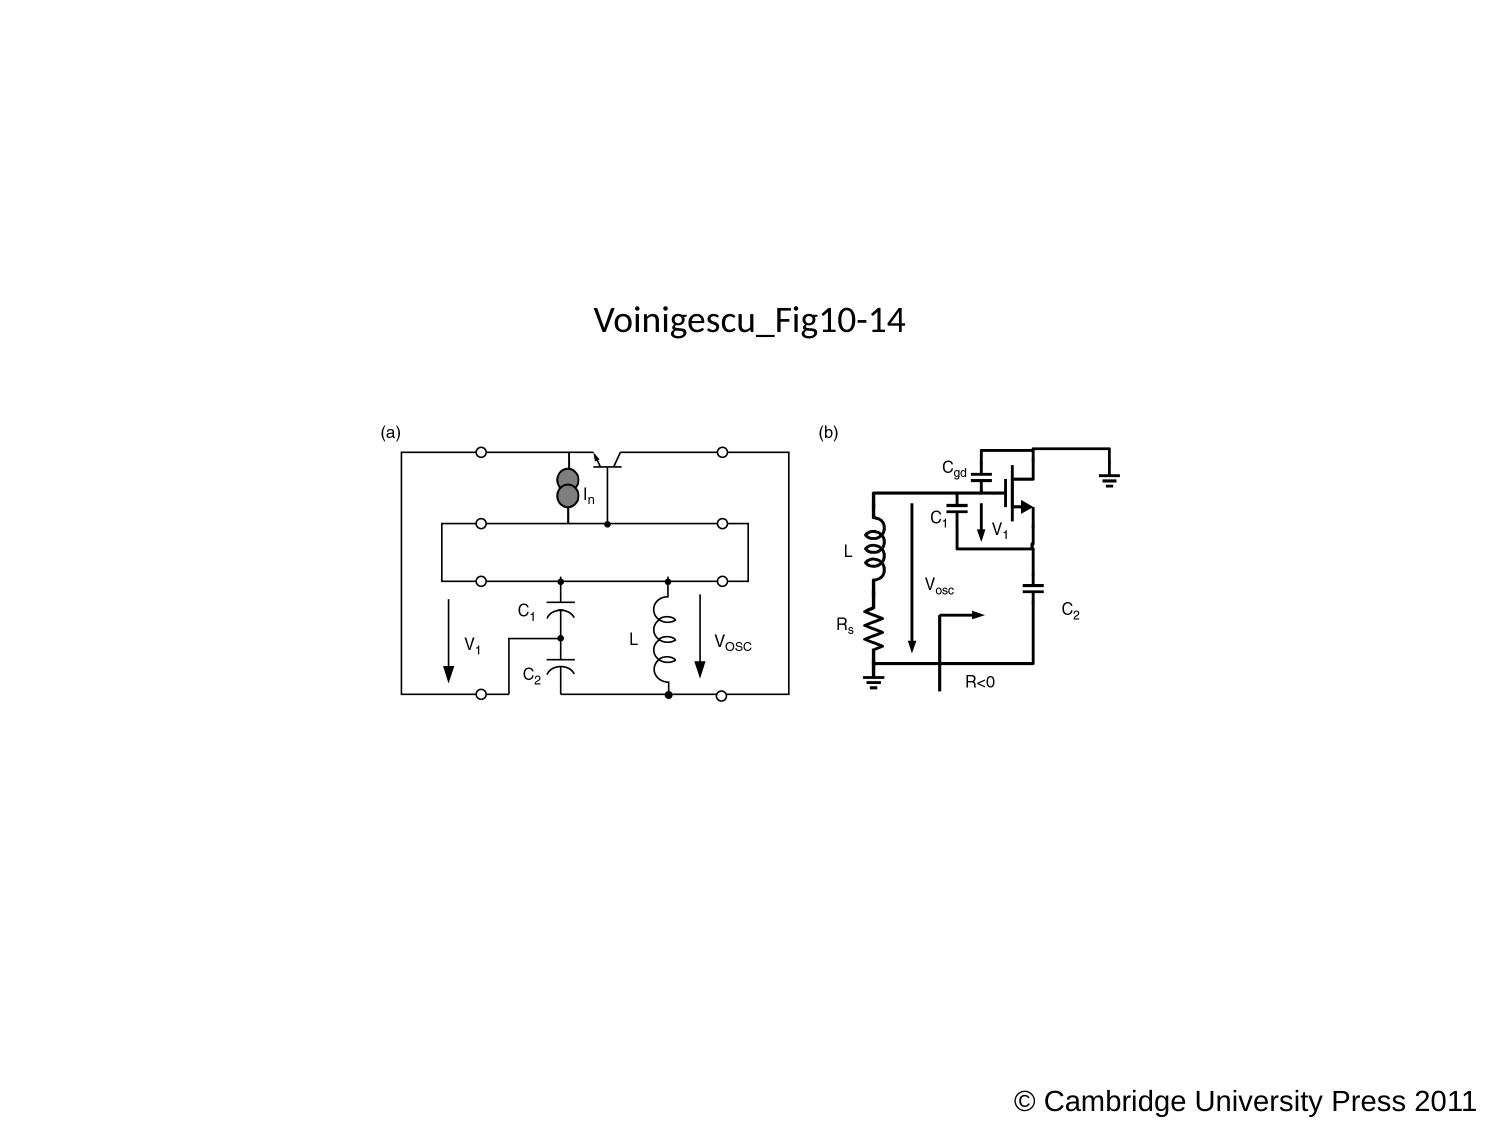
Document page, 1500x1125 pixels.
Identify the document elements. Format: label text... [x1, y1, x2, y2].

text_box © Cambridge University Press 2011 [907, 1074, 1493, 1125]
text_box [380, 287, 1120, 702]
